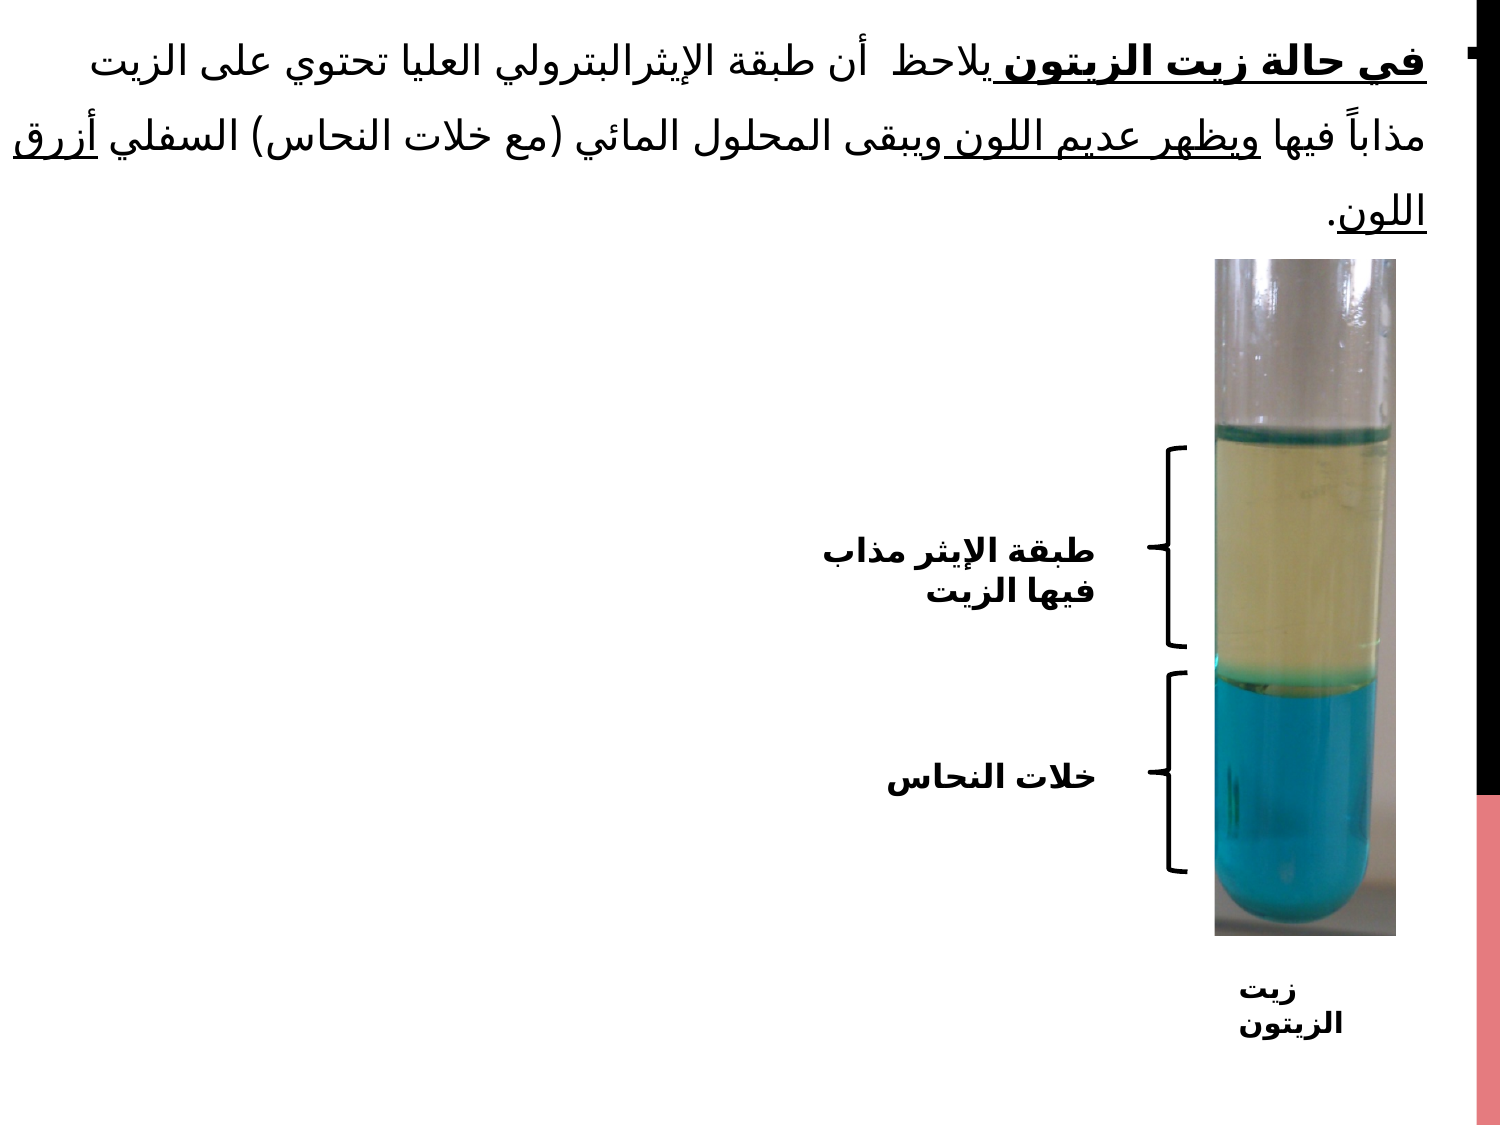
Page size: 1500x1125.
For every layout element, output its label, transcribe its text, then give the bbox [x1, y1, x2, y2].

text_box طبقة الإيثر مذاب فيها الزيت [742, 522, 965, 617]
picture [966, 259, 1500, 936]
text_box [1167, 446, 1187, 501]
text_box [1148, 693, 1188, 873]
text_box خلات النحاس [787, 748, 1113, 803]
text_box في حالة زيت الزيتون يلاحظ أن طبقة الإيثرالبترولي العليا تحتوي على الزيت مذاباً فيها ويظهر عديم اللون ويبقى المحلول المائي (مع خلات النحاس) السفلي أزرق اللون. [0, 1, 1499, 466]
text_box زيت الزيتون [1223, 962, 1387, 1048]
